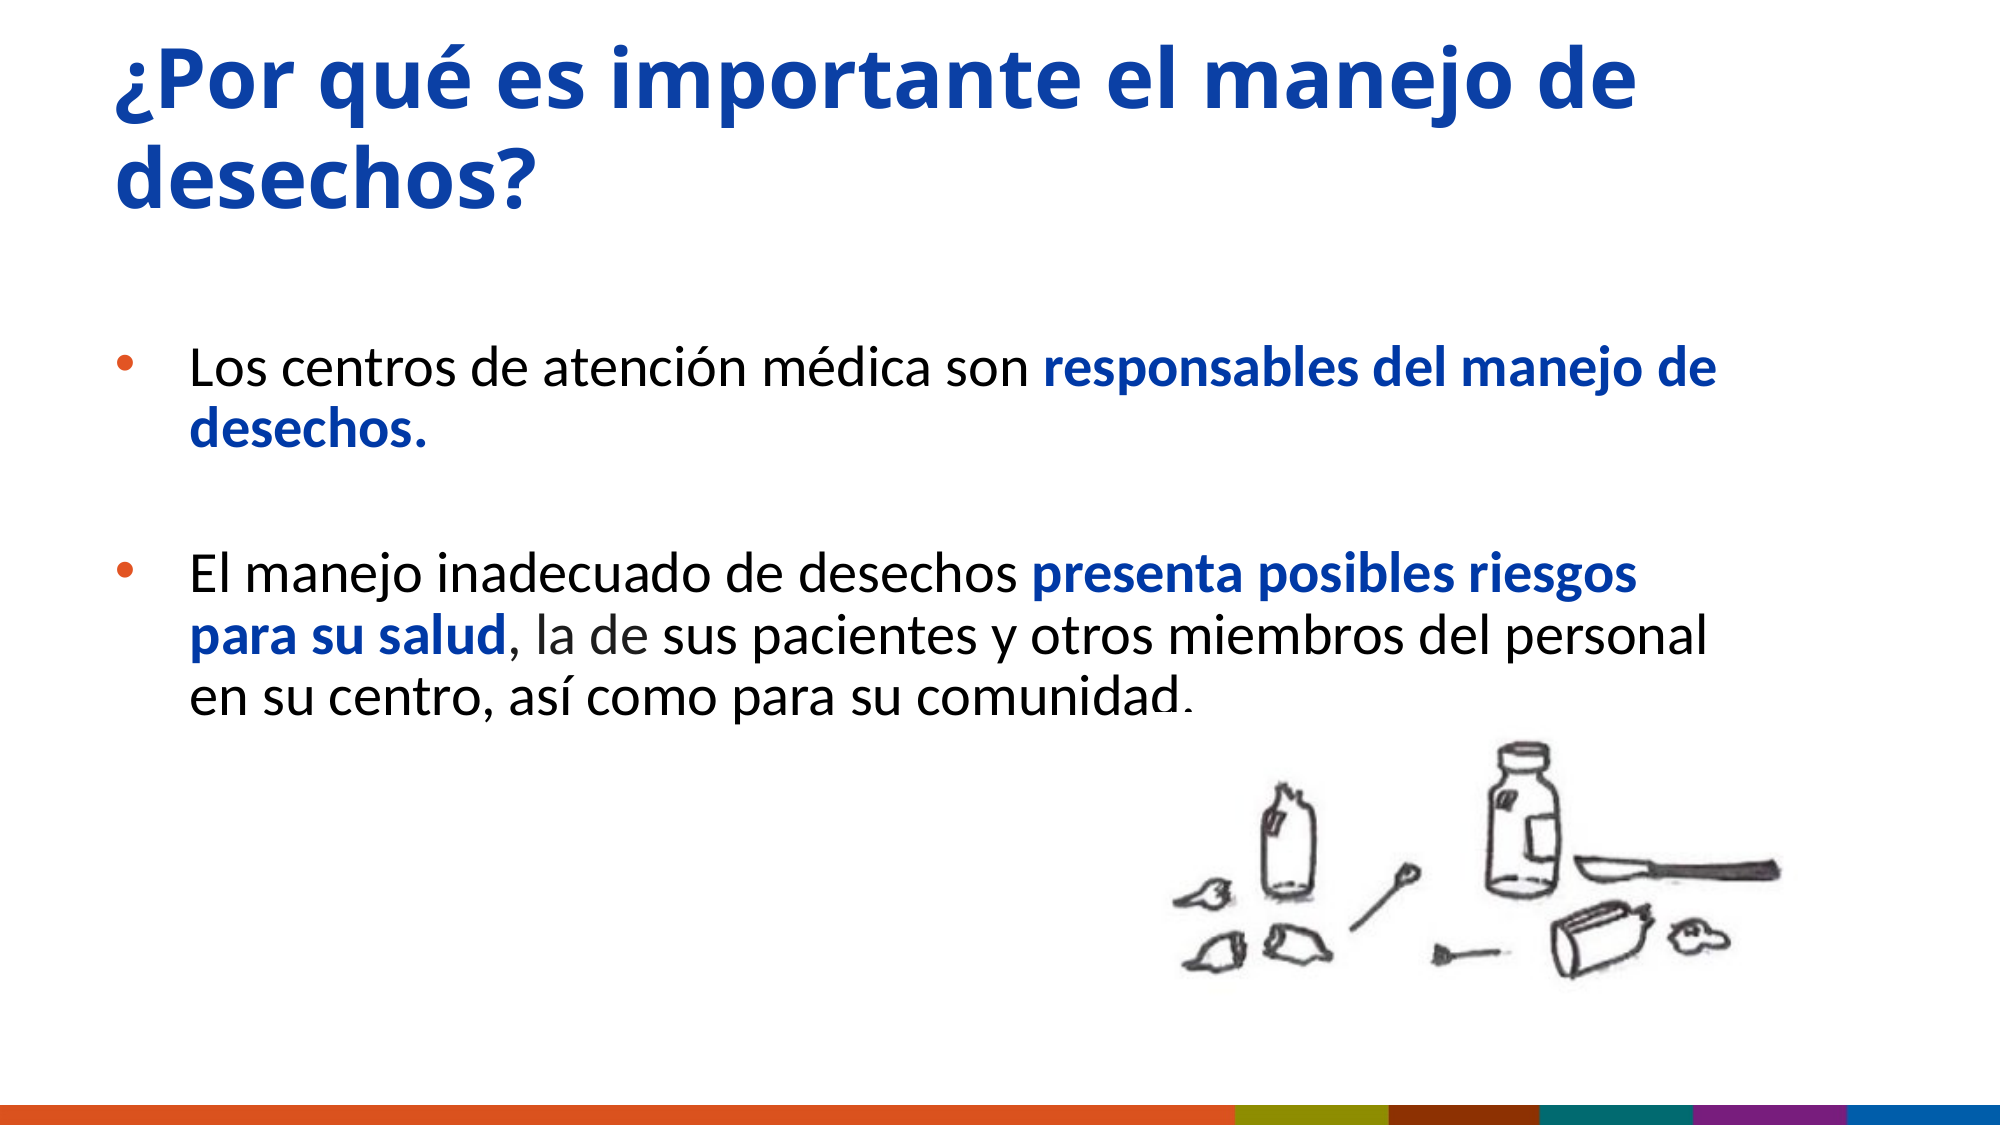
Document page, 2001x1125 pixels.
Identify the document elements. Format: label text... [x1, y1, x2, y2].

title ¿Por qué es importante el manejo de desechos? [99, 45, 1900, 233]
picture [1151, 712, 1826, 1025]
list Los centros de atención médica son responsables del manejo de desechos. El manejo inadecuado de desechos presenta posibles riesgos para su salud, la de sus pacientes y otros miembros del personal en su centro, así como para su comunidad. [99, 256, 1772, 942]
picture [0, 1105, 2000, 1125]
